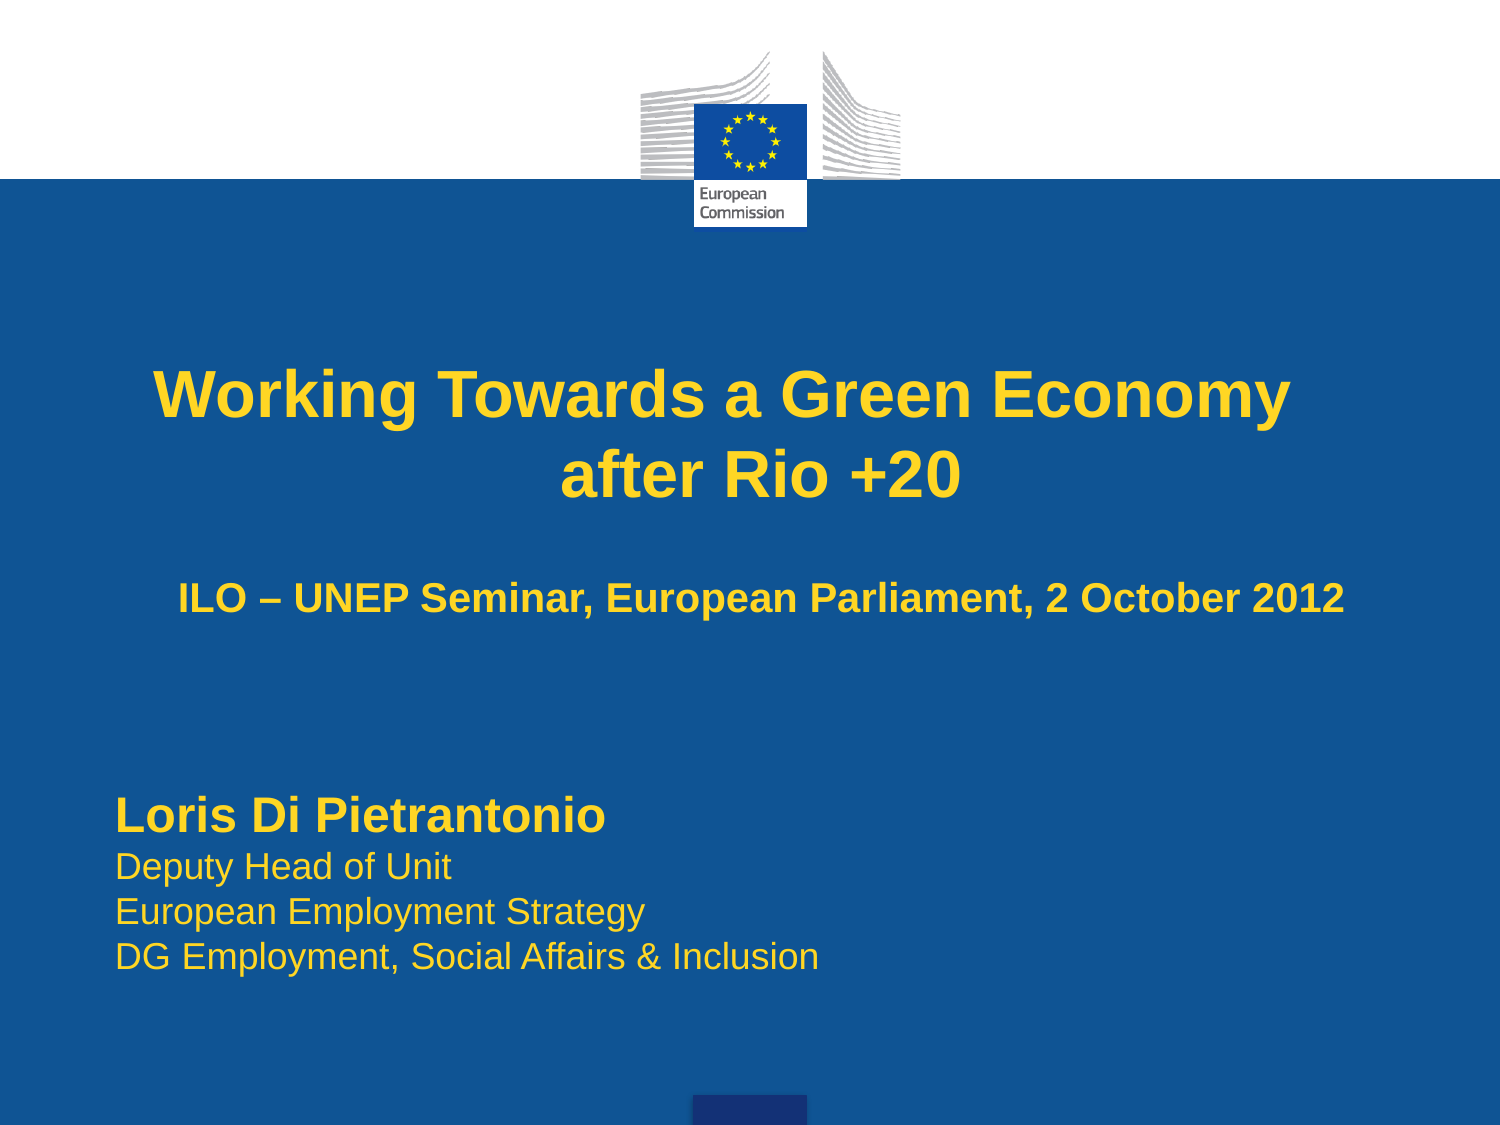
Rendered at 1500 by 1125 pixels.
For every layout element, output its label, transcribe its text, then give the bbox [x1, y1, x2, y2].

title Working Towards a Green Economy after Rio +20 ILO – UNEP Seminar, European Parliament, 2 October 2012 [29, 408, 1436, 563]
text_box Loris Di Pietrantonio Deputy Head of Unit European Employment Strategy DG Employment, Social Affairs & Inclusion [41, 763, 845, 917]
